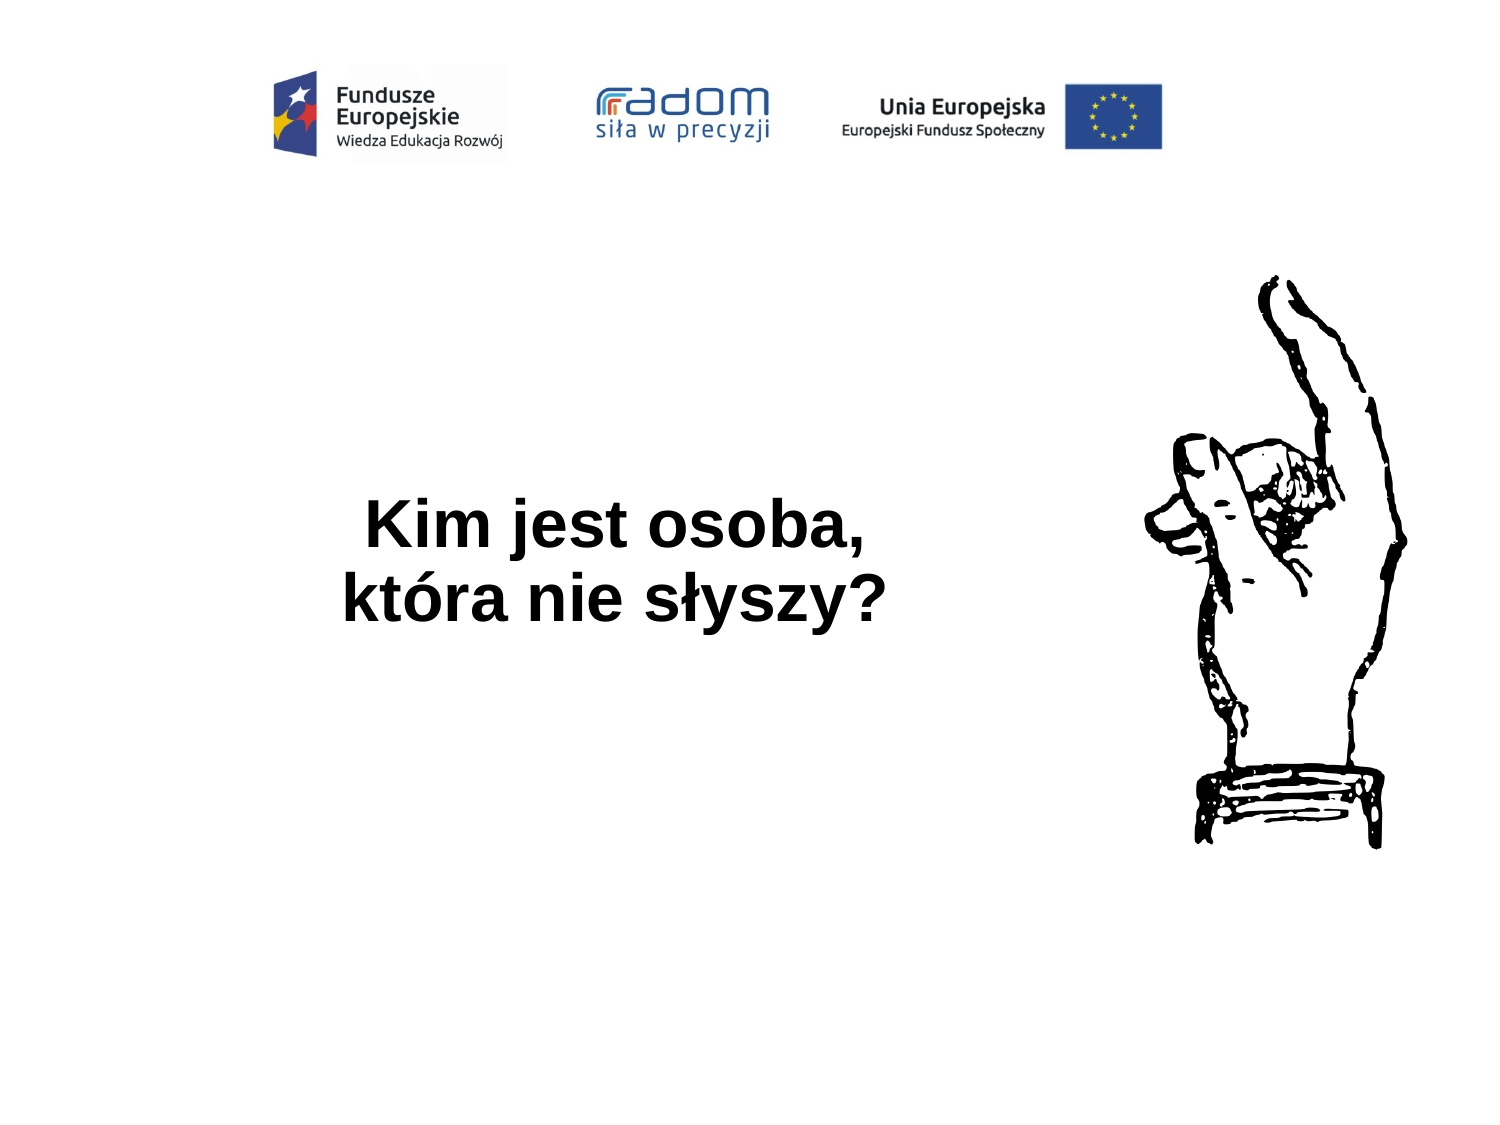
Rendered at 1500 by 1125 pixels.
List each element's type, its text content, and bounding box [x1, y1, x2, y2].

picture [267, 61, 1183, 171]
title Kim jest osoba, która nie słyszy? [105, 481, 1125, 644]
picture [1125, 275, 1443, 850]
